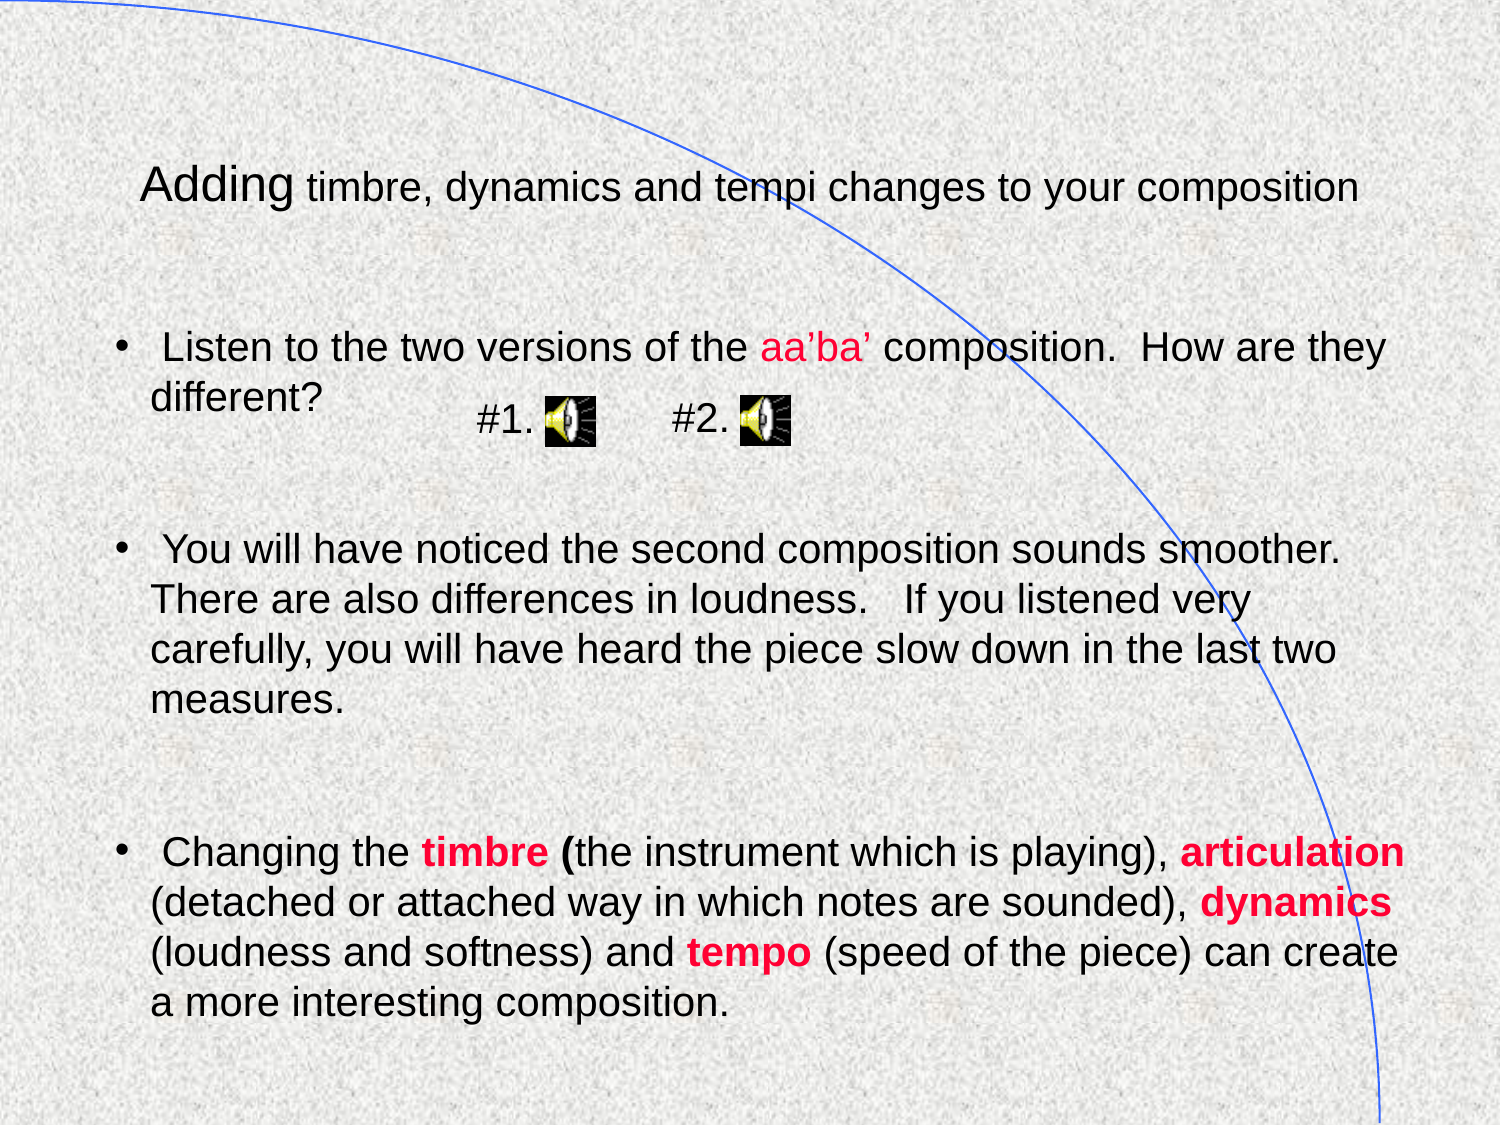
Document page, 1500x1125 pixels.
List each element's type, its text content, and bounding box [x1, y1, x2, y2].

text_box #1. [439, 384, 614, 450]
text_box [538, 396, 602, 494]
picture [0, 0, 1500, 1125]
title Adding timbre, dynamics and tempi changes to your composition [112, 87, 1388, 276]
text_box Listen to the two versions of the aa’ba’ composition. How are they different? You will have noticed the second composition sounds smoother. There are also differences in loudness. If you listened very carefully, you will have heard the piece slow down in the last two measures. Changing the timbre (the instrument which is playing), articulation (detached or attached way in which notes are sounded), dynamics (loudness and softness) and tempo (speed of the piece) can create a more interesting composition. [99, 312, 1425, 1033]
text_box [734, 394, 797, 493]
text_box #2. [634, 382, 810, 449]
